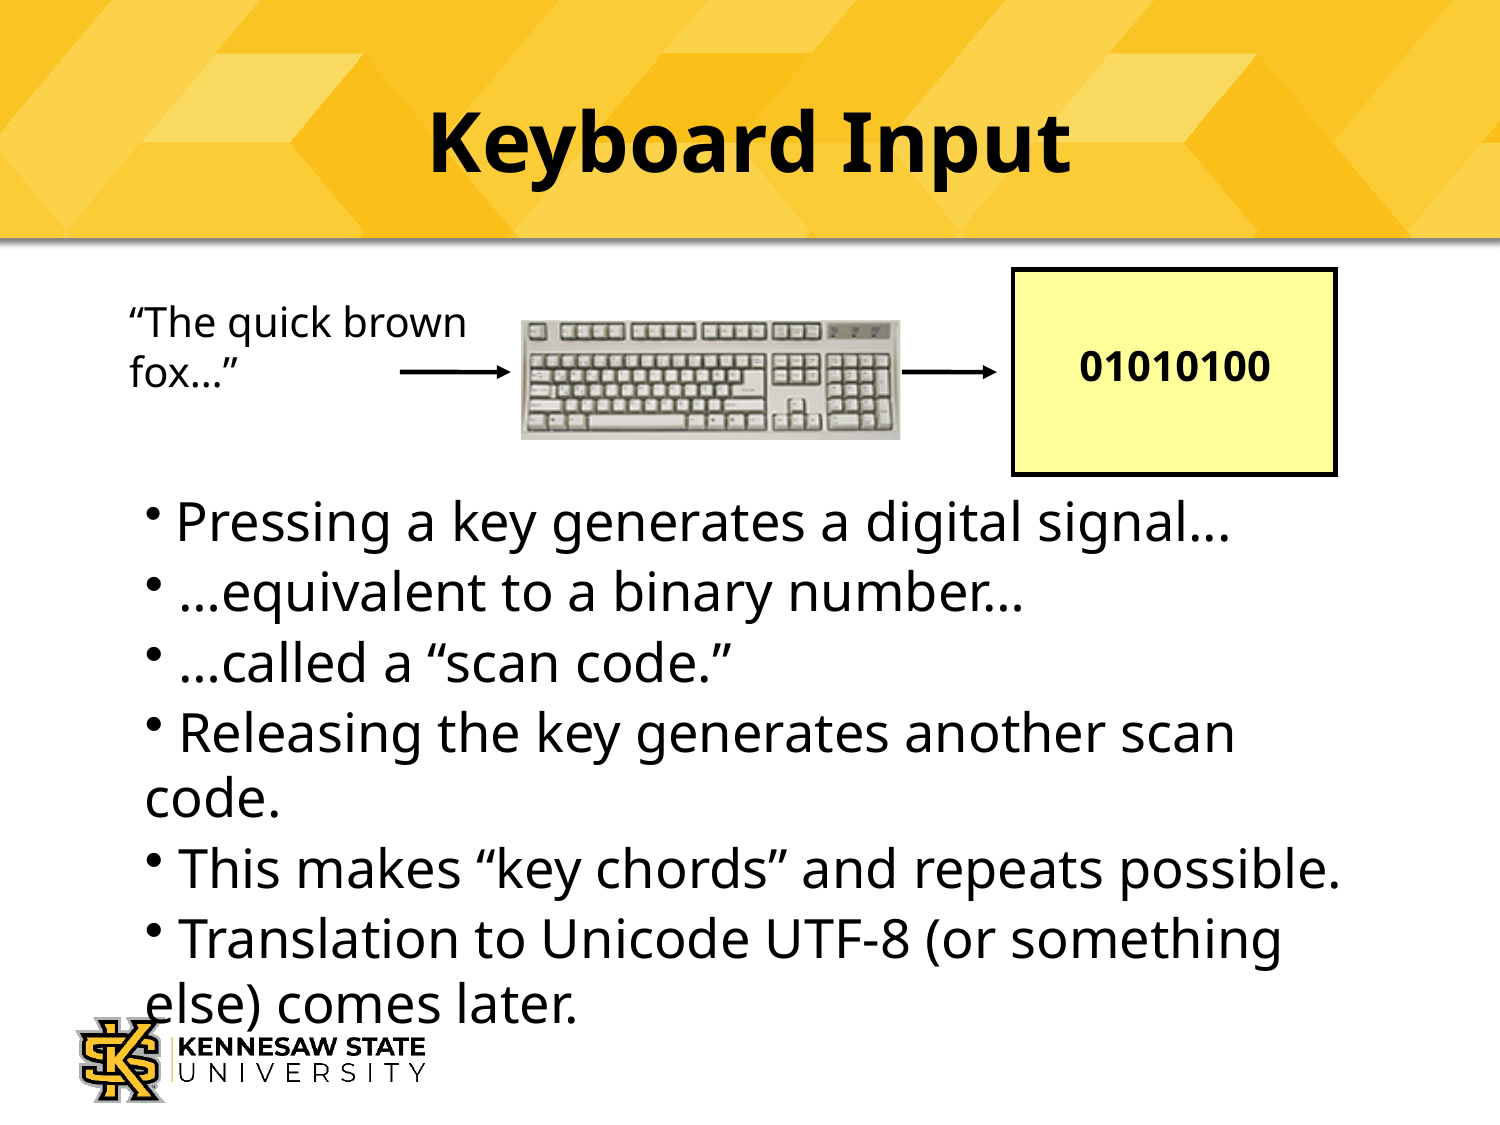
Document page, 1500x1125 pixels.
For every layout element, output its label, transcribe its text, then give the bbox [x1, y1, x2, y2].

text_box 01010100 [1024, 330, 1326, 399]
text_box “The quick brown fox…” [110, 287, 538, 406]
picture [520, 320, 901, 441]
picture [75, 1017, 425, 1103]
text_box Pressing a key generates a digital signal... …equivalent to a binary number… …called a “scan code.” Releasing the key generates another scan code. This makes “key chords” and repeats possible. Translation to Unicode UTF-8 (or something else) comes later. [126, 478, 1393, 1044]
text_box [1012, 269, 1336, 475]
text_box [905, 365, 997, 379]
title Keyboard Input [75, 45, 1425, 233]
picture [0, 0, 1500, 251]
text_box [399, 365, 511, 379]
